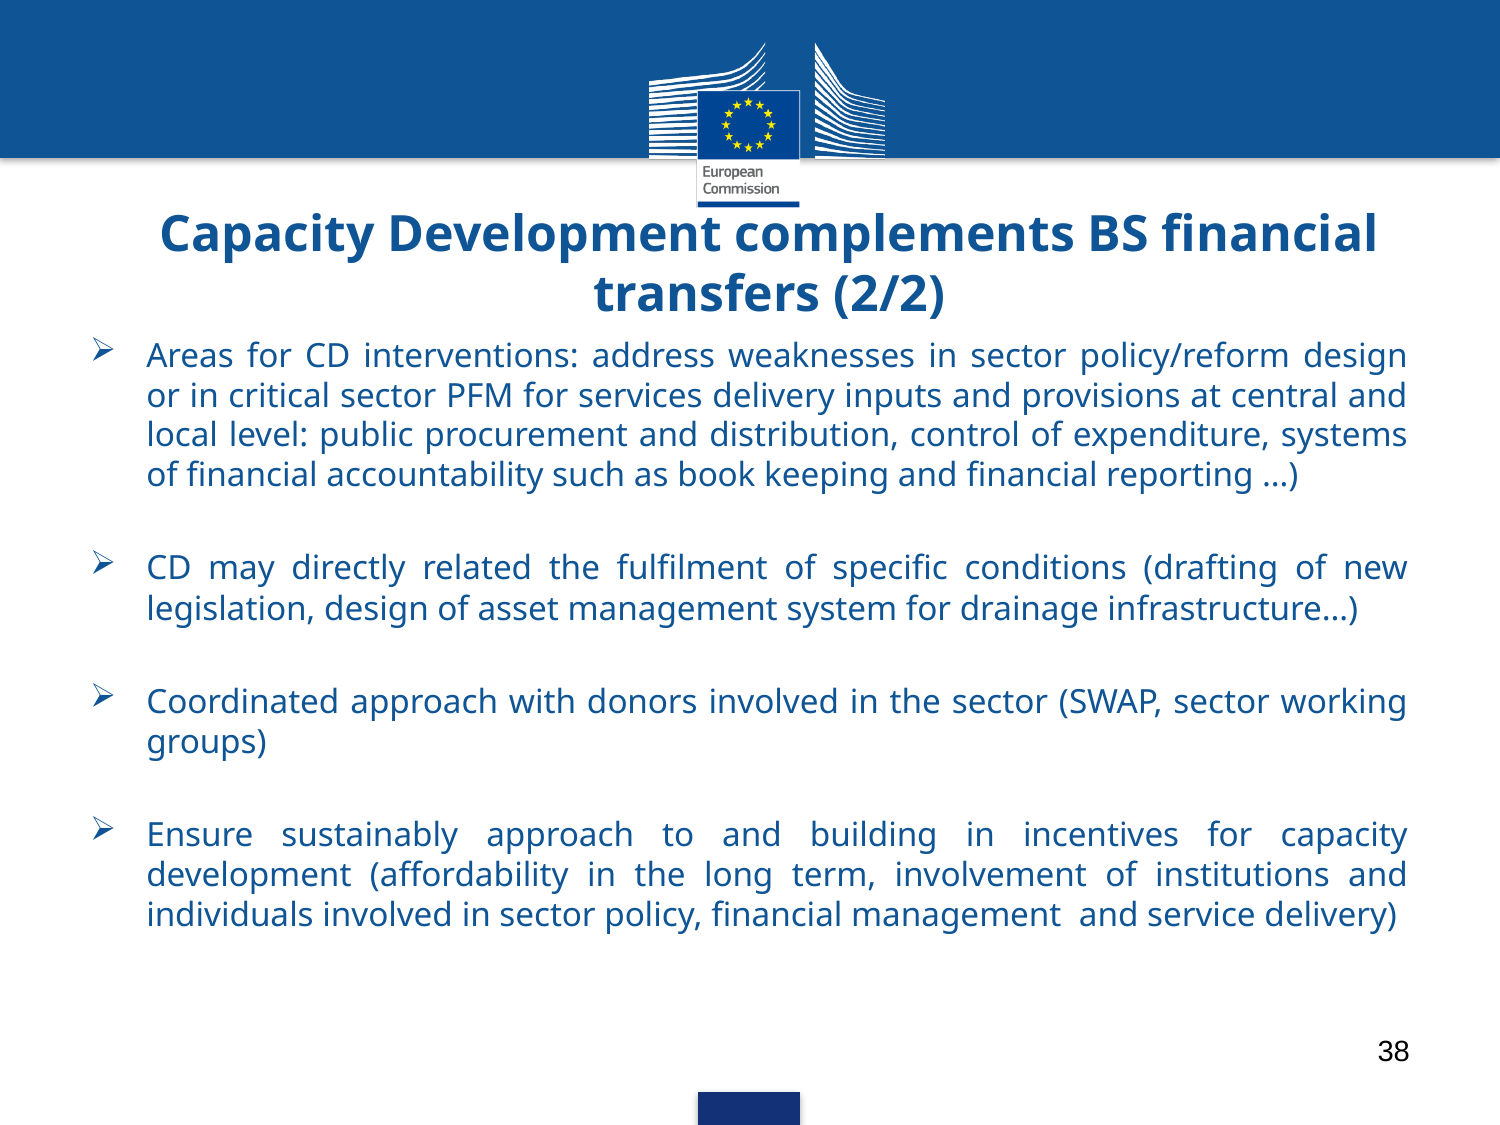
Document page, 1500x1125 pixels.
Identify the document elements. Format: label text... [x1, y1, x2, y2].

list Areas for CD interventions: address weaknesses in sector policy/reform design or in critical sector PFM for services delivery inputs and provisions at central and local level: public procurement and distribution, control of expenditure, systems of financial accountability such as book keeping and financial reporting …) CD may directly related the fulfilment of specific conditions (drafting of new legislation, design of asset management system for drainage infrastructure…) Coordinated approach with donors involved in the sector (SWAP, sector working groups) Ensure sustainably approach to and building in incentives for capacity development (affordability in the long term, involvement of institutions and individuals involved in sector policy, financial management and service delivery) Focus policy dialogue on critical areas for service delivery that are not covered specifically by generic PFM reforms [75, 326, 1425, 1094]
title Capacity Development complements BS financial transfers (2/2) [64, 160, 1415, 362]
slide_number 38 [1074, 1024, 1426, 1103]
picture [649, 42, 885, 160]
